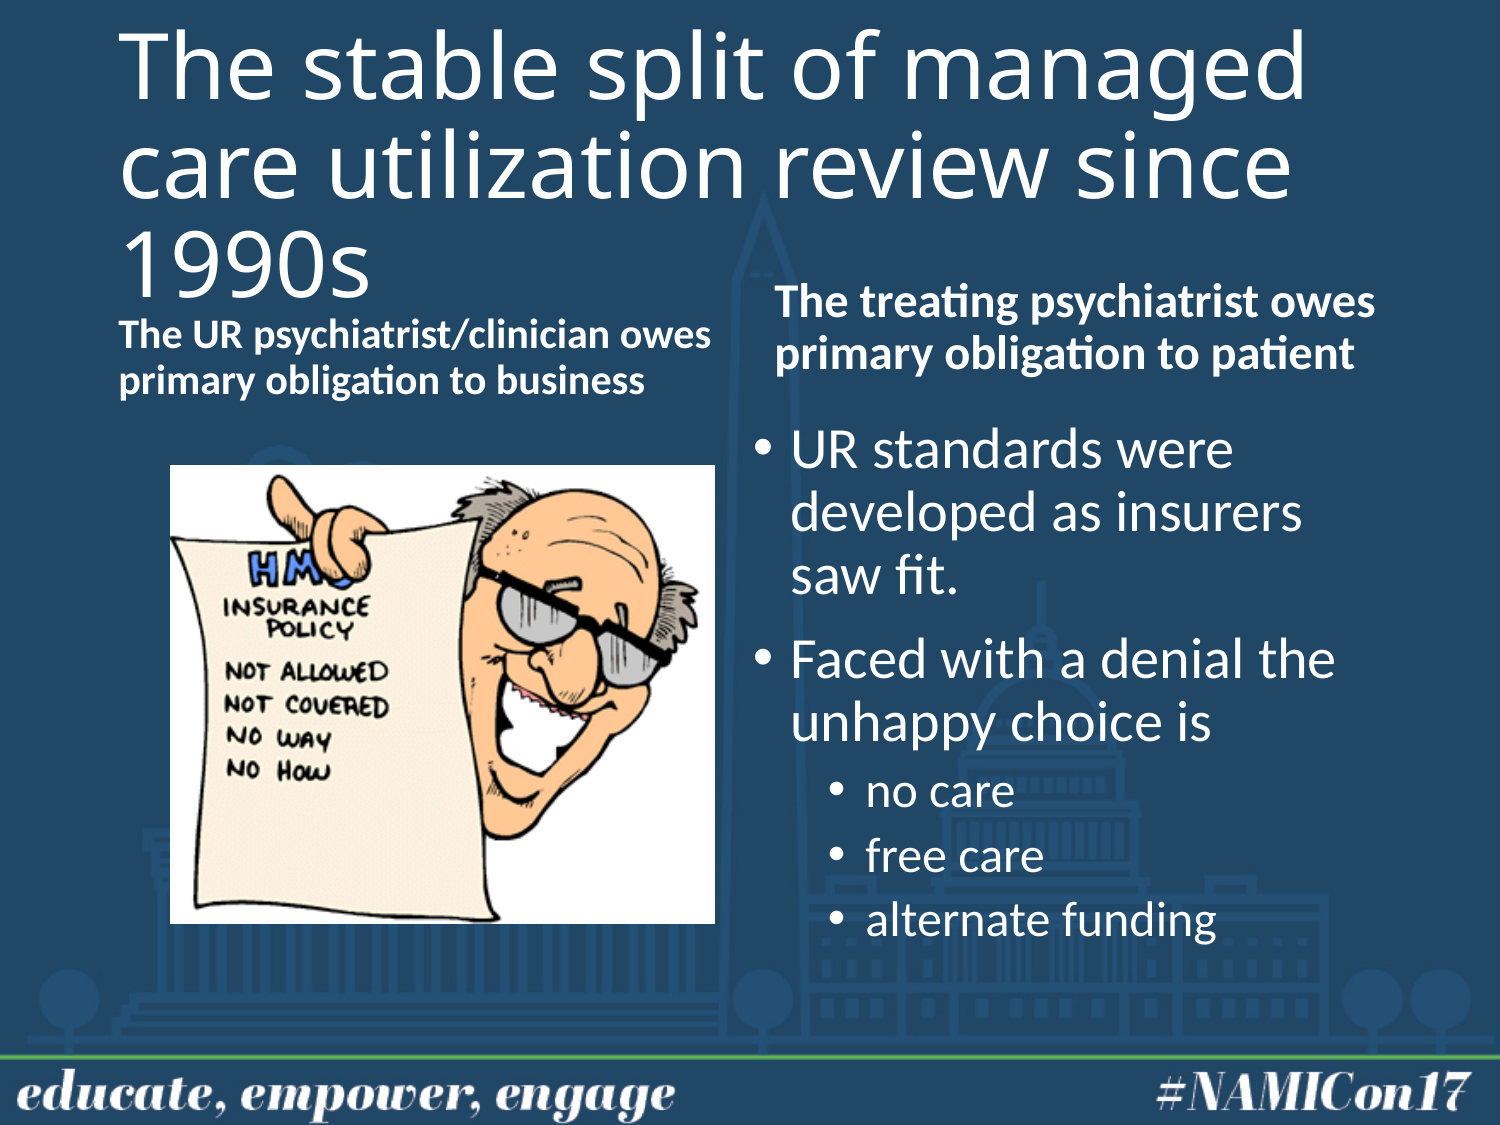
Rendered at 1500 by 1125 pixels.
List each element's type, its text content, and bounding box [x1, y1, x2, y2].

title The stable split of managed care utilization review since 1990s [103, 59, 1398, 278]
list The treating psychiatrist owes primary obligation to patient [759, 252, 1398, 388]
list UR standards were developed as insurers saw fit. Faced with a denial the unhappy choice is no care free care alternate funding [737, 410, 1398, 1016]
picture [0, 0, 1500, 1125]
list The UR psychiatrist/clinician owes primary obligation to business [103, 275, 738, 411]
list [170, 465, 715, 925]
